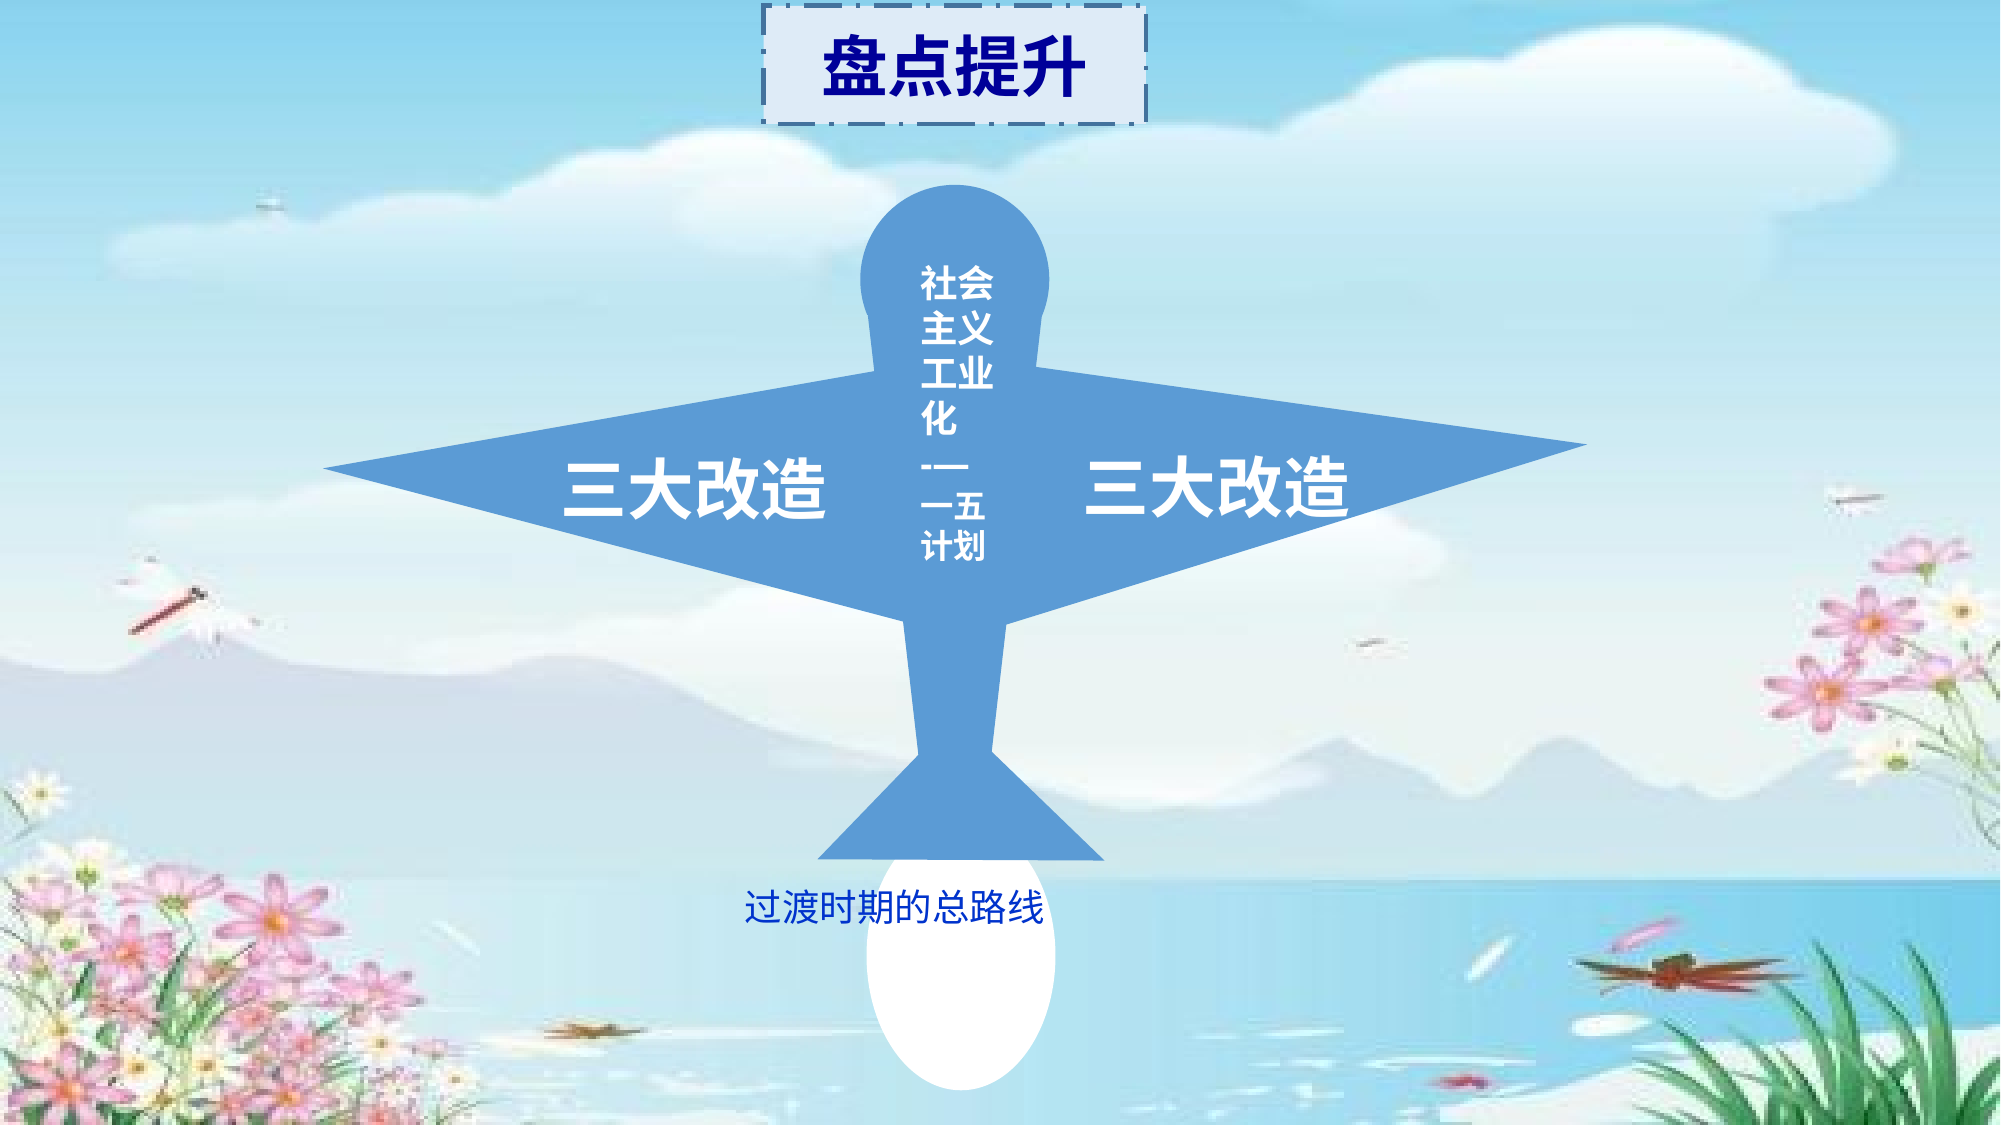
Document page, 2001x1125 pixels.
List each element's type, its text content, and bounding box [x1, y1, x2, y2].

picture [0, 0, 2001, 1125]
text_box 盘点提升 [763, 5, 1147, 125]
text_box [865, 960, 1057, 1092]
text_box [341, 184, 1572, 960]
